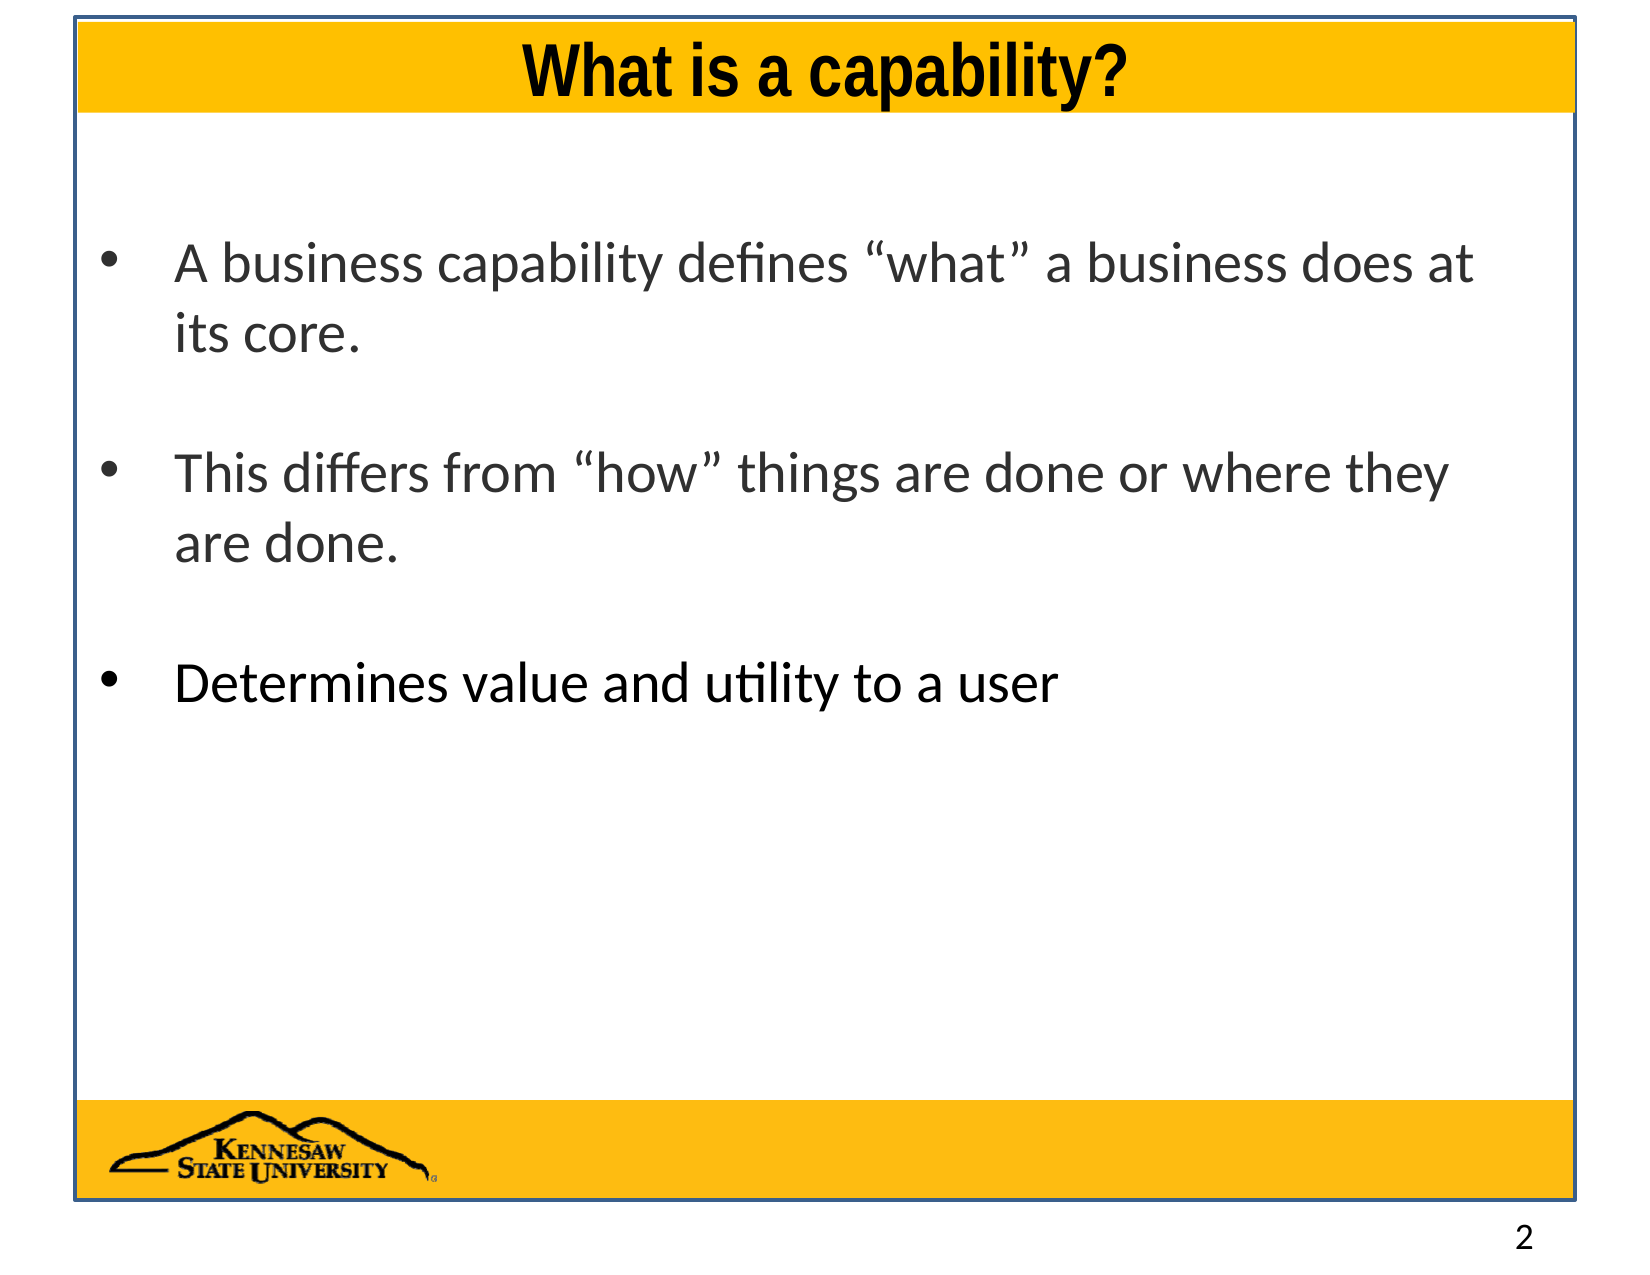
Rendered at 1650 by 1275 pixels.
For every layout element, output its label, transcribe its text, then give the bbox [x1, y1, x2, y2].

list A business capability defines “what” a business does at its core. This differs from “how” things are done or where they are done. Determines value and utility to a user [99, 223, 1488, 719]
picture [108, 1111, 437, 1184]
title What is a capability? [77, 21, 1575, 113]
